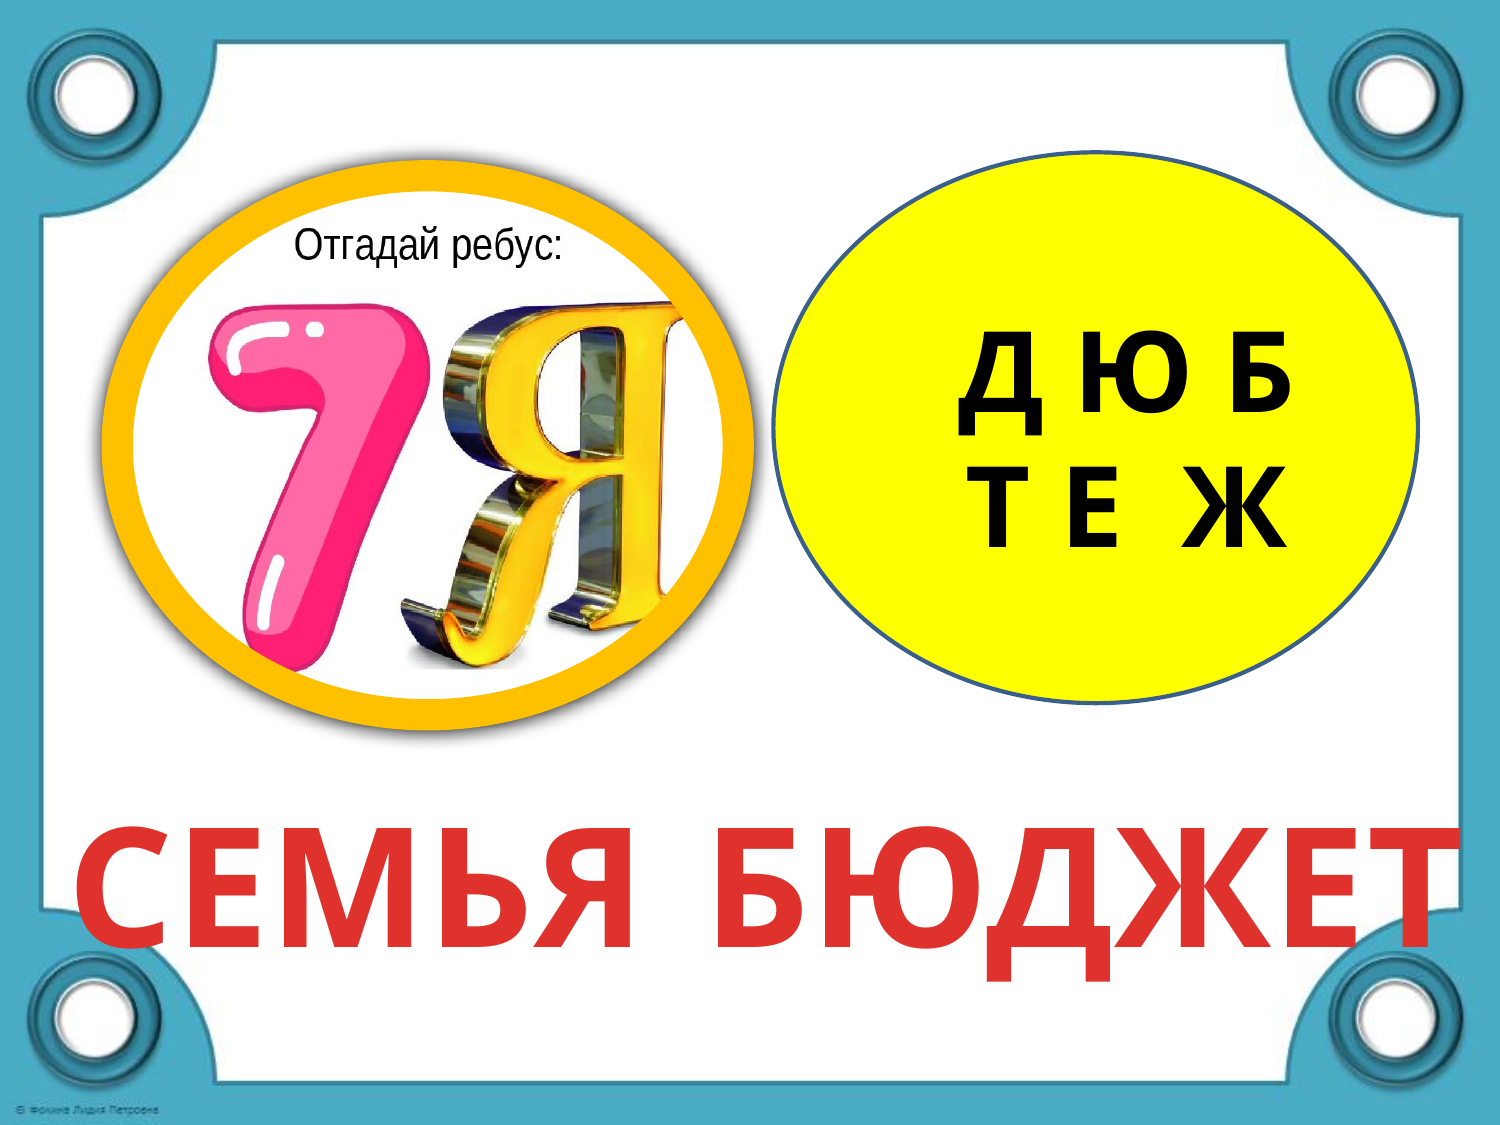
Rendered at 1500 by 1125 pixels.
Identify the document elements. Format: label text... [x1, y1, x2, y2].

picture [0, 0, 1500, 1125]
text_box СЕМЬЯ [35, 773, 667, 989]
text_box БЮДЖЕТ [667, 773, 1500, 989]
text_box Д Ю Б Т Е Ж [943, 292, 1311, 578]
text_box [771, 150, 1421, 706]
